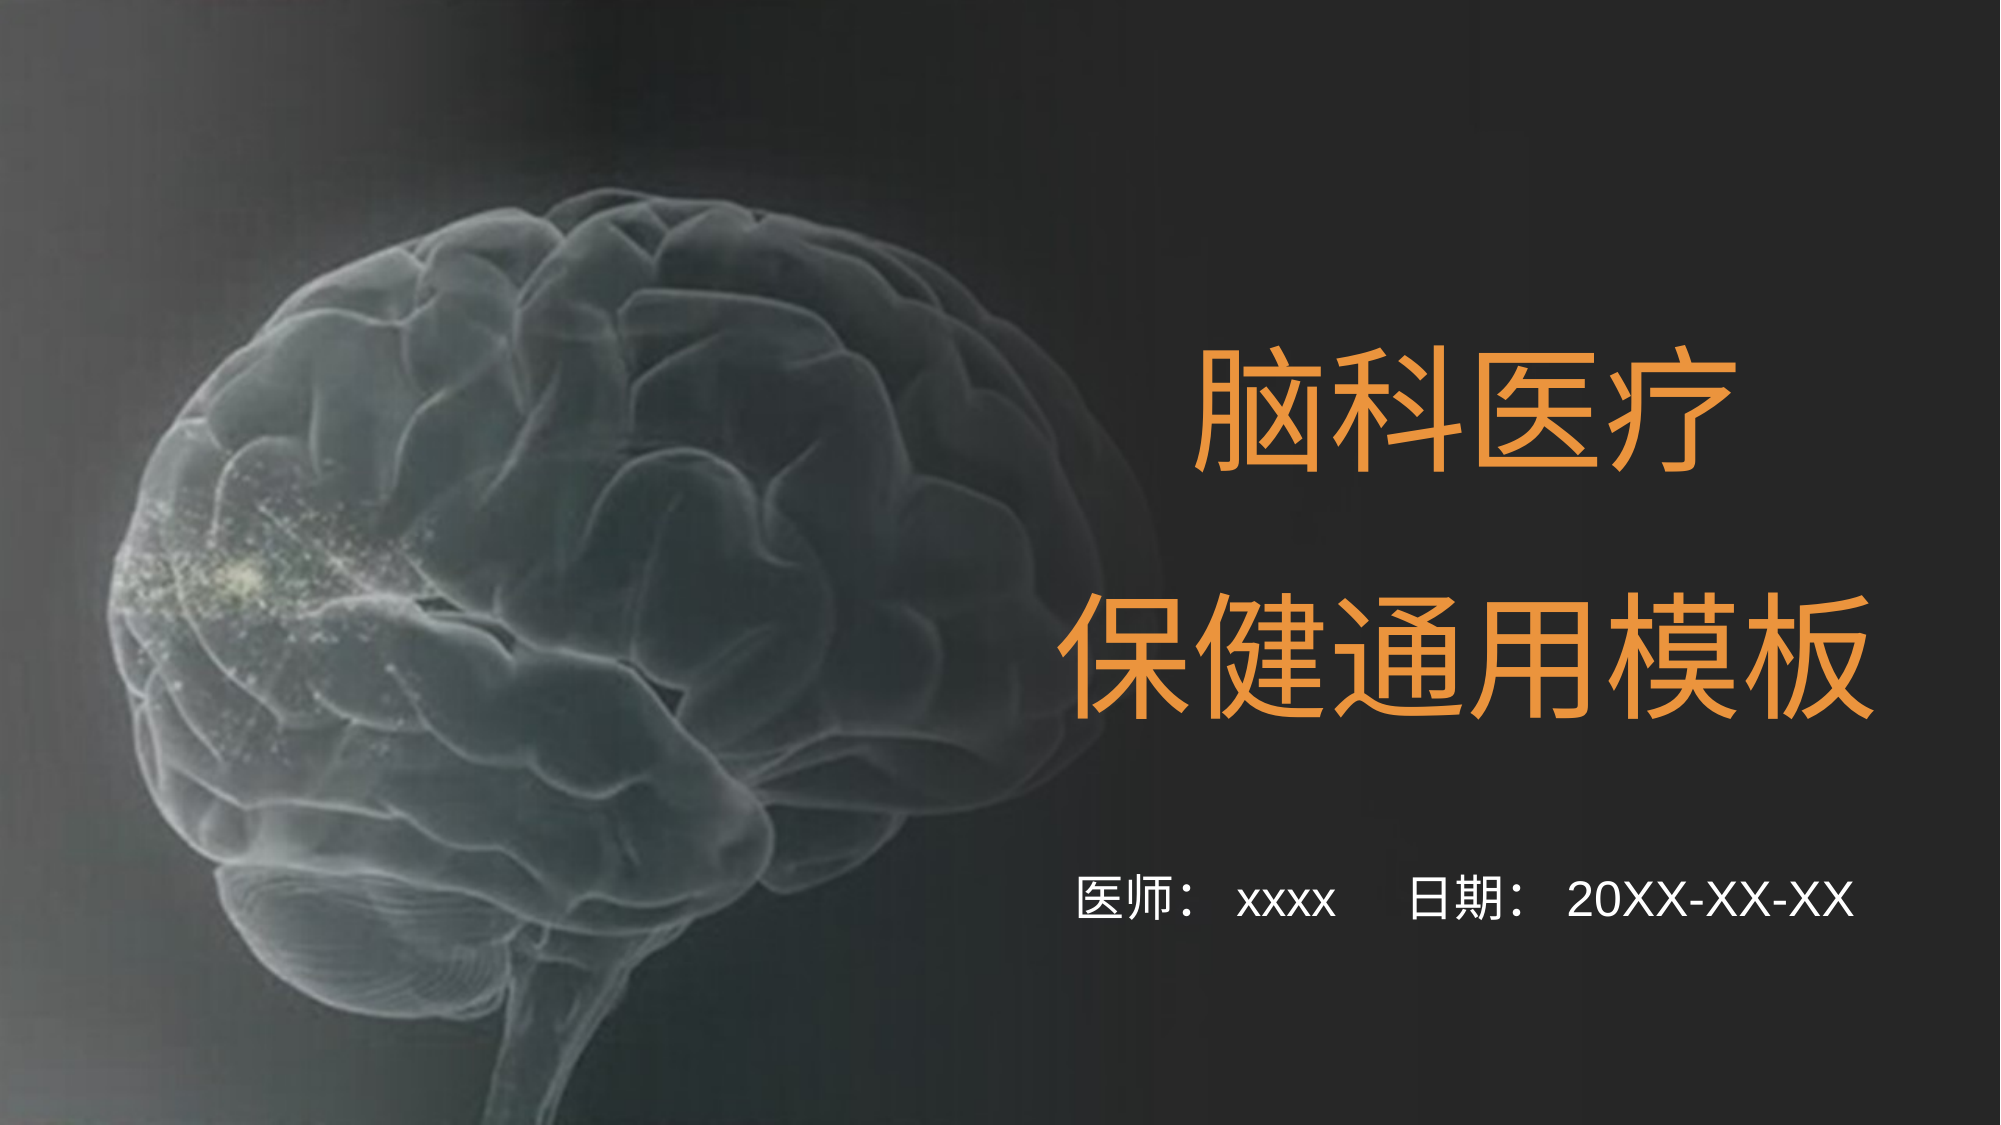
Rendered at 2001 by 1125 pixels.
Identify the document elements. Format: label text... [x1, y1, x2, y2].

picture [0, 0, 2000, 1125]
title 脑科医疗 保健通用模板 [1003, 263, 1931, 715]
subtitle 医师：xxxx 日期：20XX-XX-XX [965, 829, 1964, 922]
